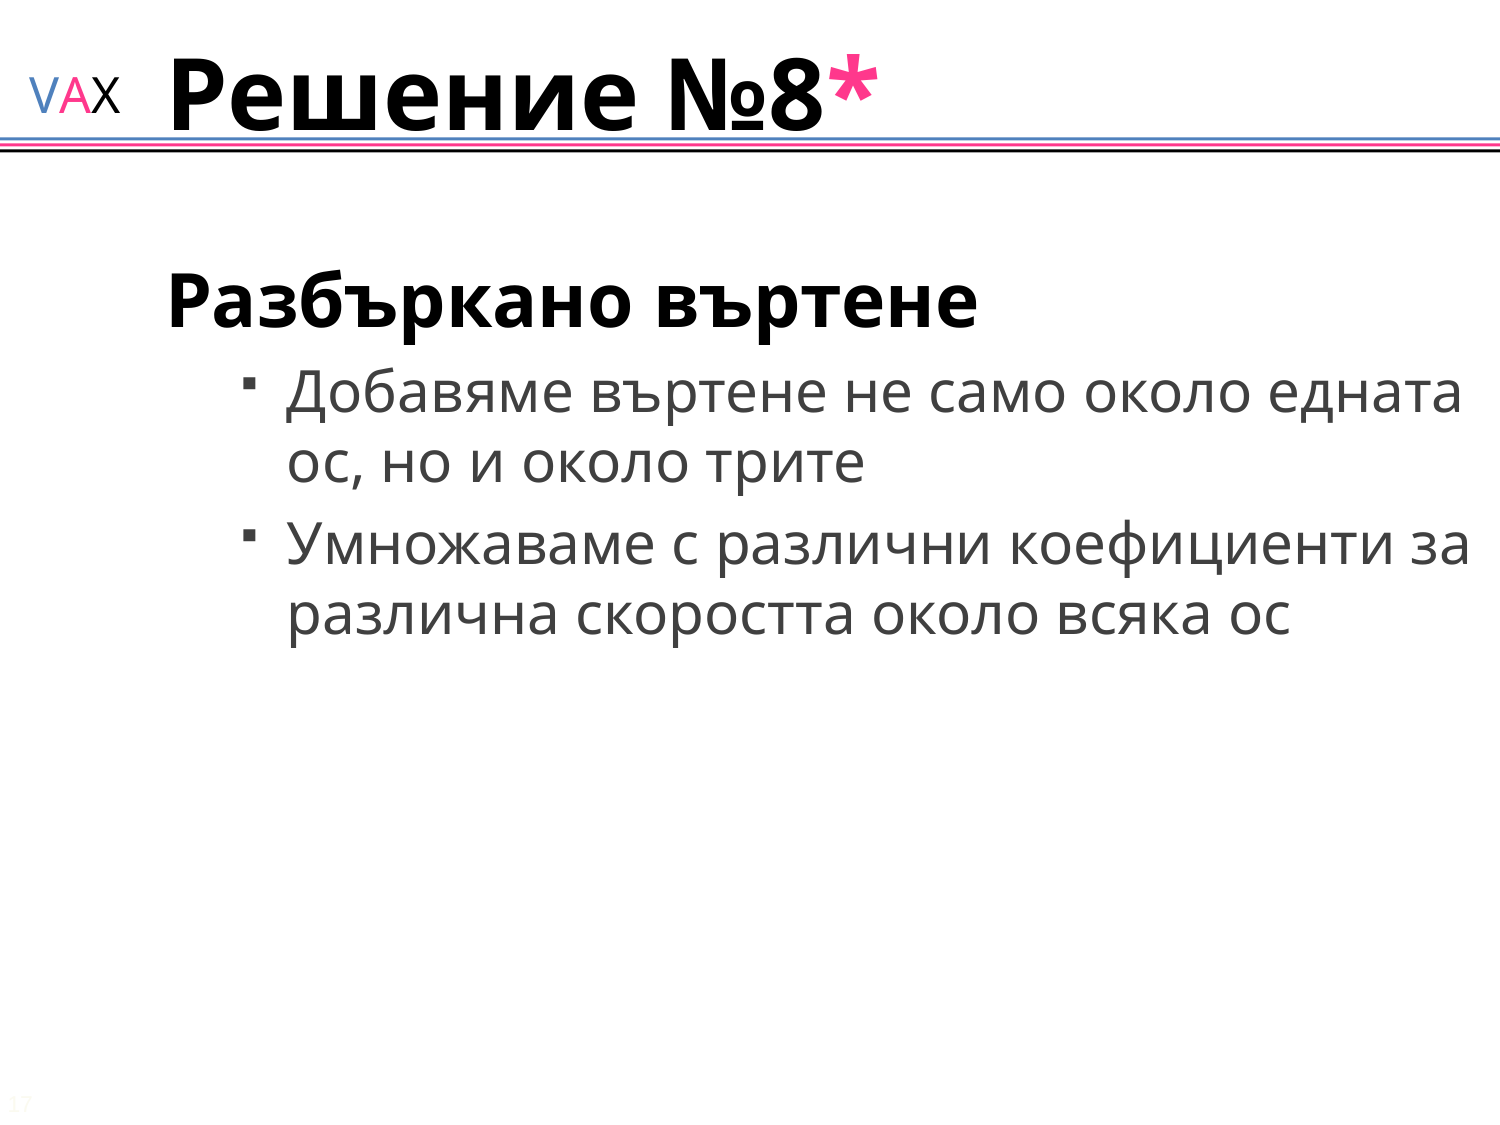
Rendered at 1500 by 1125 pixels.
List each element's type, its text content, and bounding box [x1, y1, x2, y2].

list Разбъркано въртене Добавяме въртене не само около едната ос, но и около трите Умножаваме с различни коефициенти за различна скоростта около всяка ос [150, 200, 1488, 1113]
title Решение №8* [0, 37, 1500, 144]
